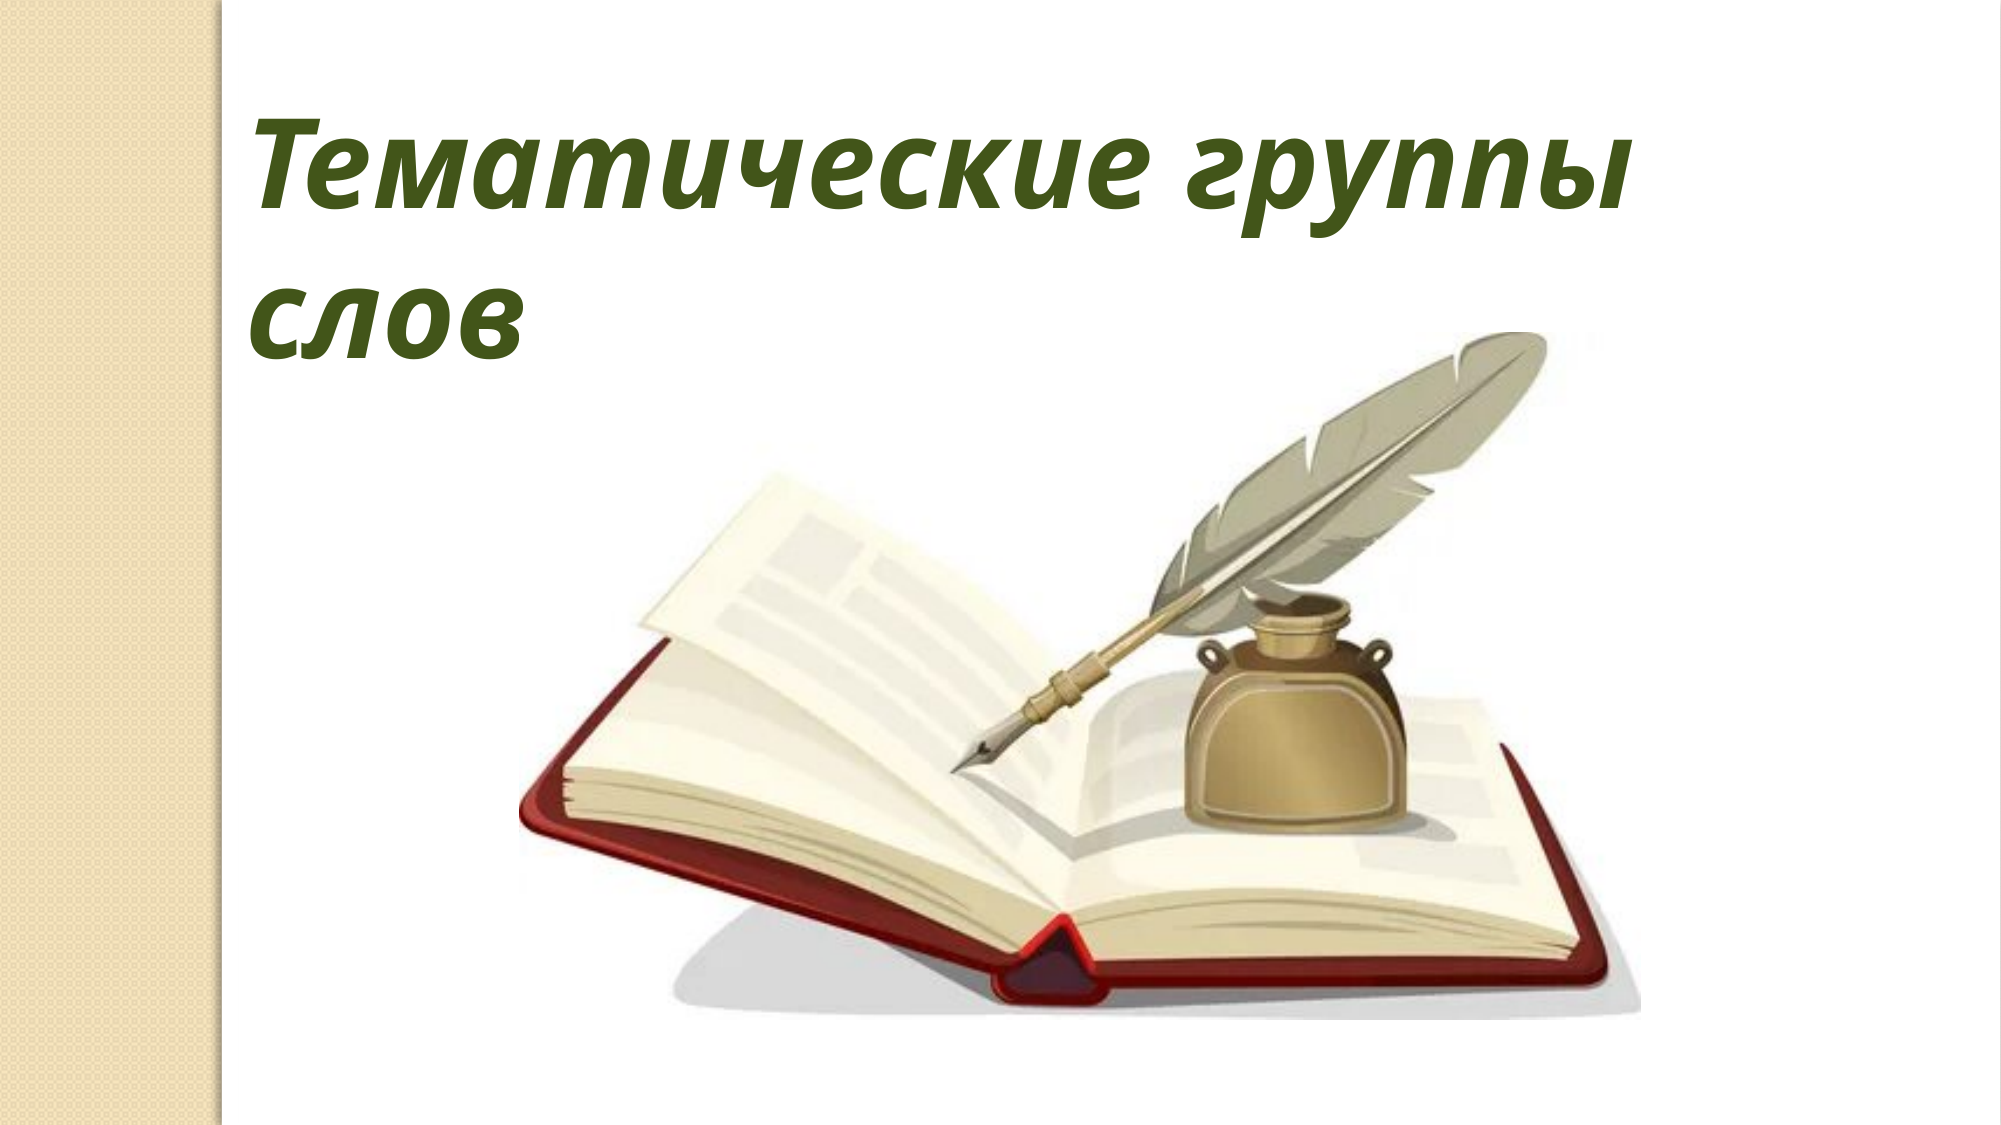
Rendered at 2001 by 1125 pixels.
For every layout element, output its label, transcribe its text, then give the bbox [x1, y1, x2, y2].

text_box Тематические группы слов [230, 76, 1941, 391]
picture [519, 332, 1641, 1020]
